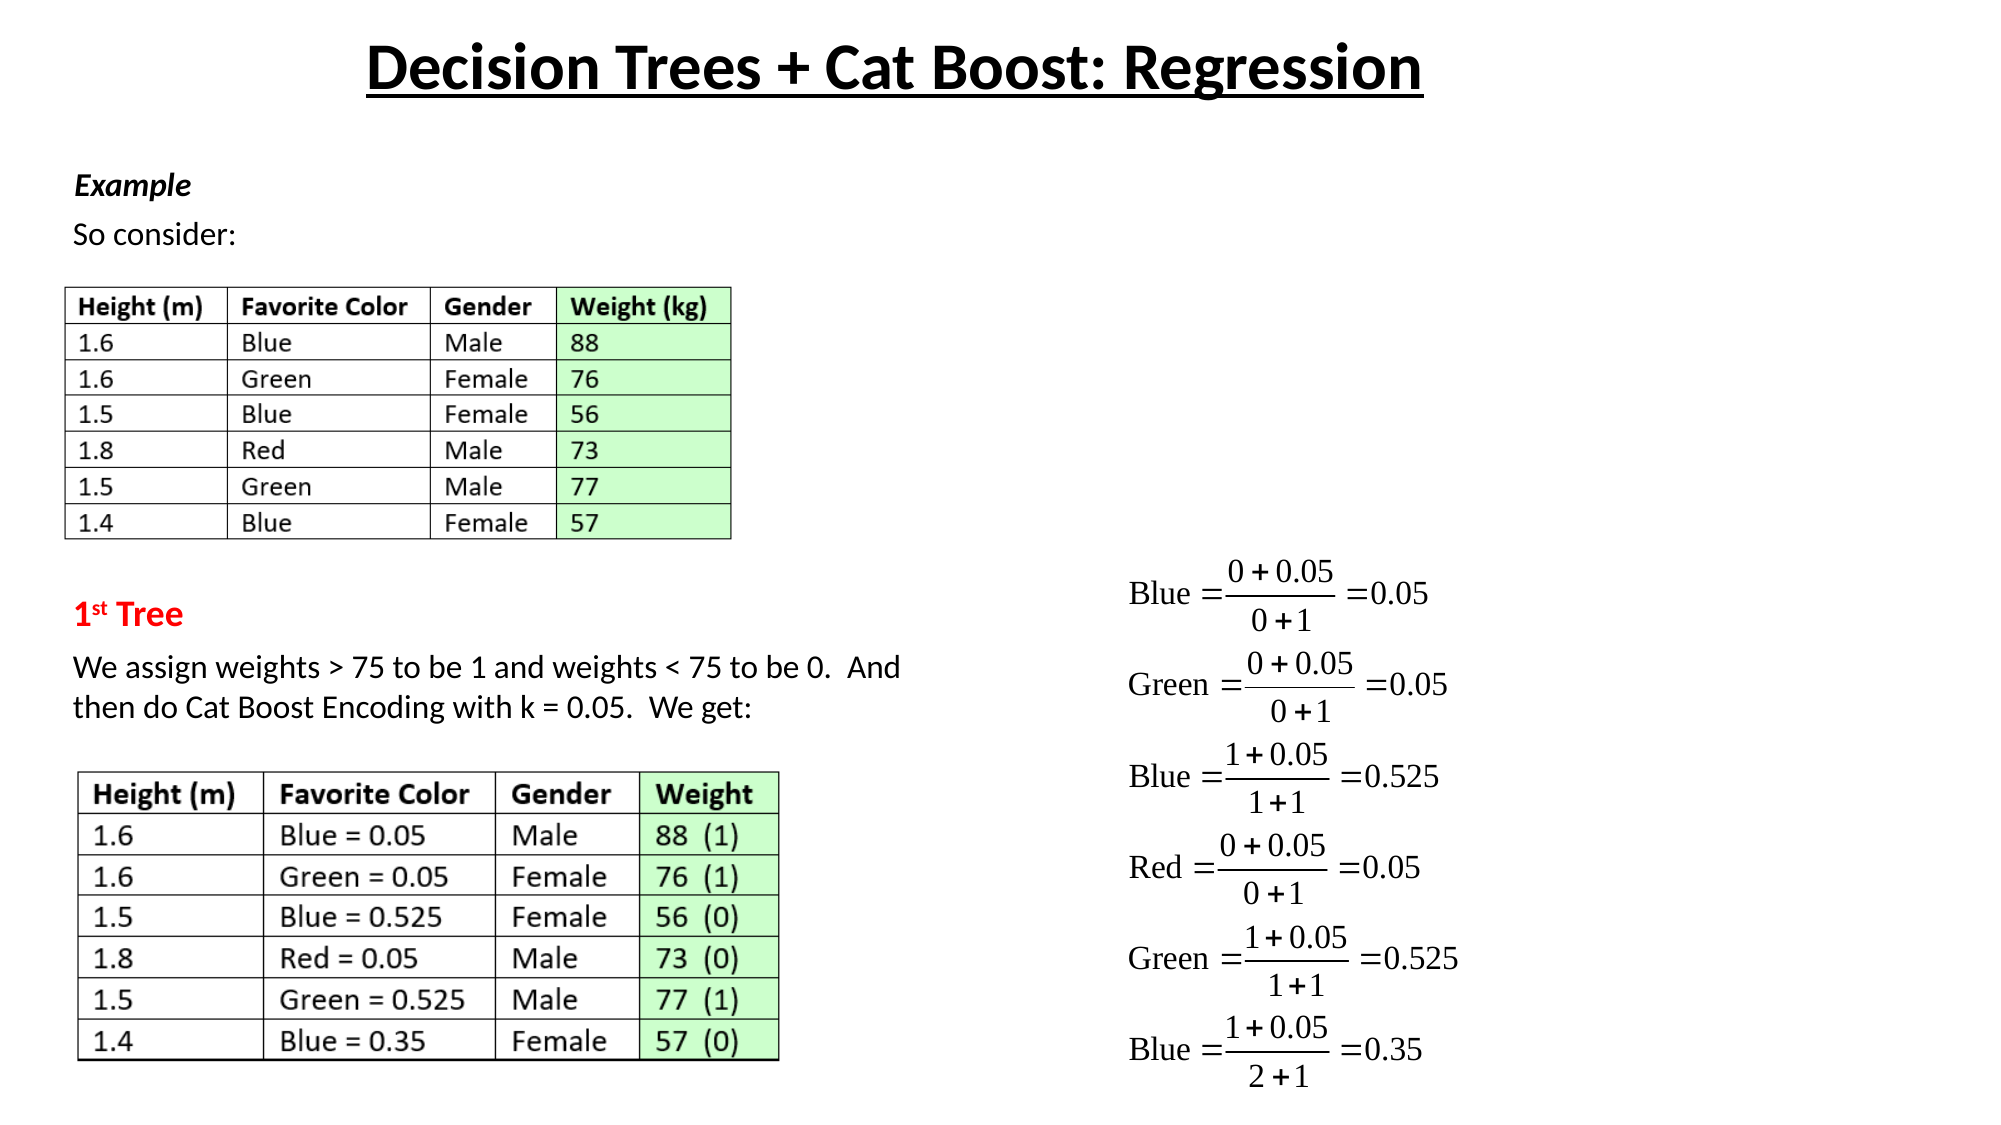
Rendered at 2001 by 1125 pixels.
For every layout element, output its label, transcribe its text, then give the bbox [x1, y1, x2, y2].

picture [70, 764, 782, 1065]
text_box Decision Trees + Cat Boost: Regression [351, 15, 1667, 111]
text_box 1st Tree [58, 581, 261, 642]
text_box Example [59, 155, 313, 211]
text_box So consider: [58, 204, 312, 260]
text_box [1123, 549, 1464, 1095]
picture [58, 278, 737, 546]
text_box We assign weights > 75 to be 1 and weights < 75 to be 0. And then do Cat Boost Encoding with k = 0.05. We get: [58, 638, 949, 733]
